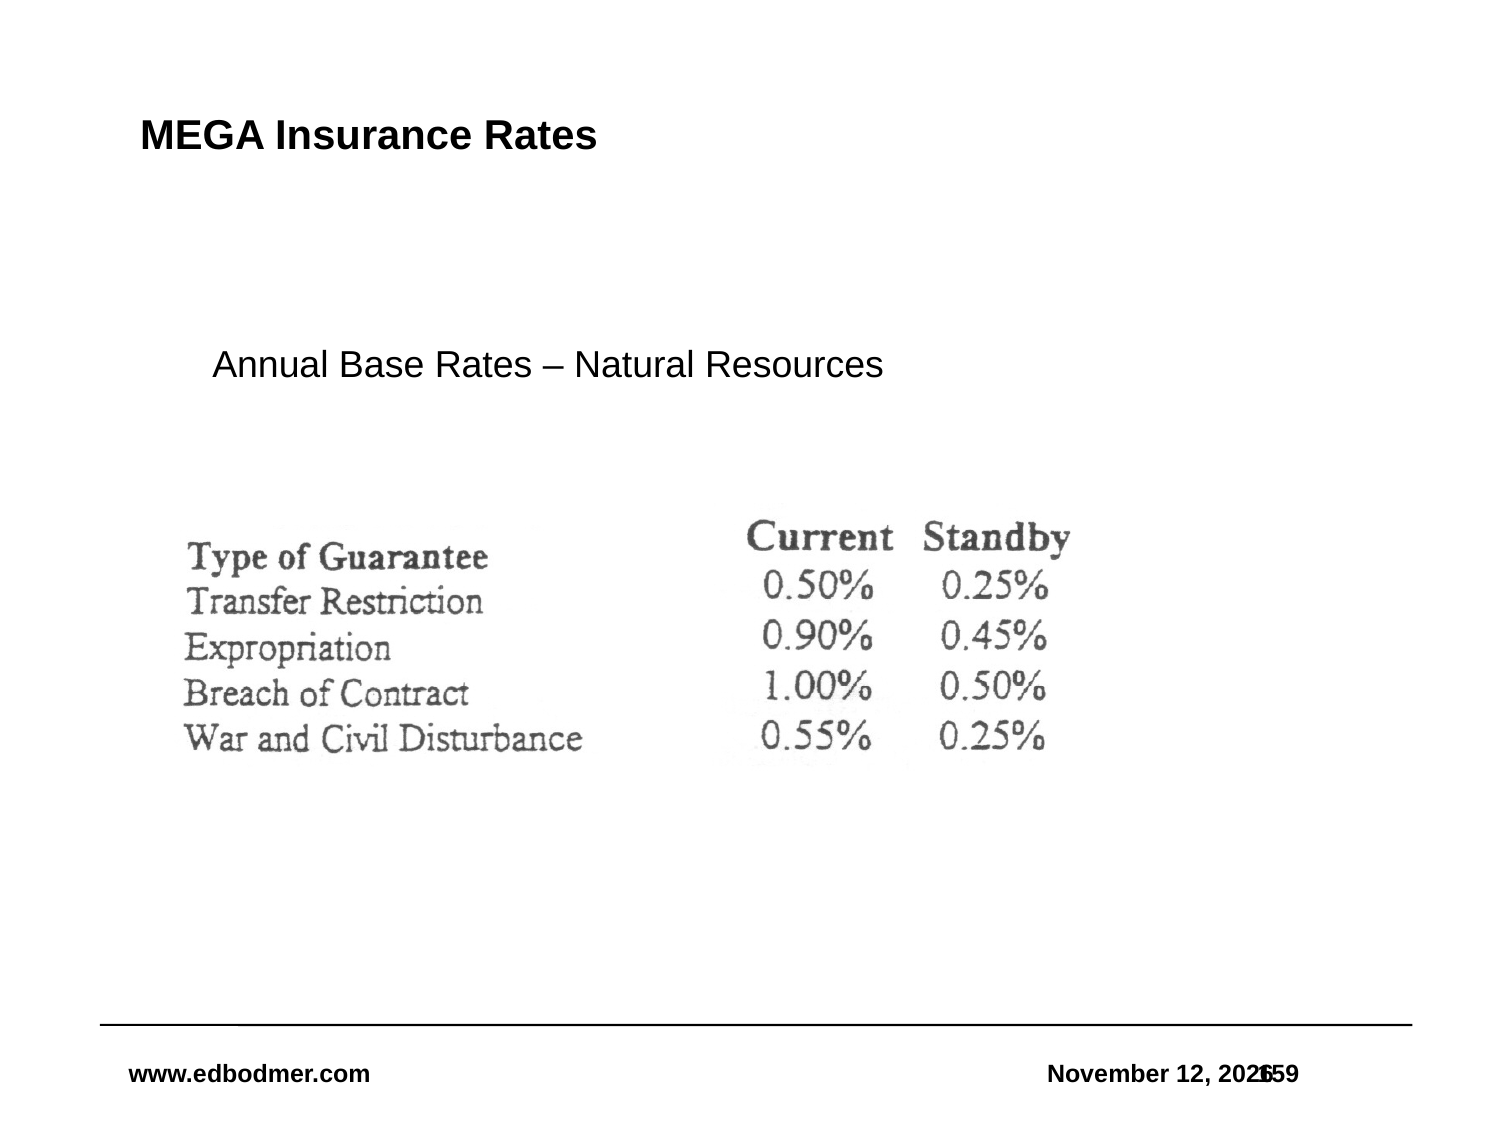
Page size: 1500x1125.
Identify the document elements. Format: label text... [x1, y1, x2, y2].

title MEGA Insurance Rates [124, 99, 1288, 226]
picture [174, 524, 603, 770]
list Annual Base Rates – Natural Resources [187, 337, 1463, 426]
picture [712, 502, 1071, 771]
